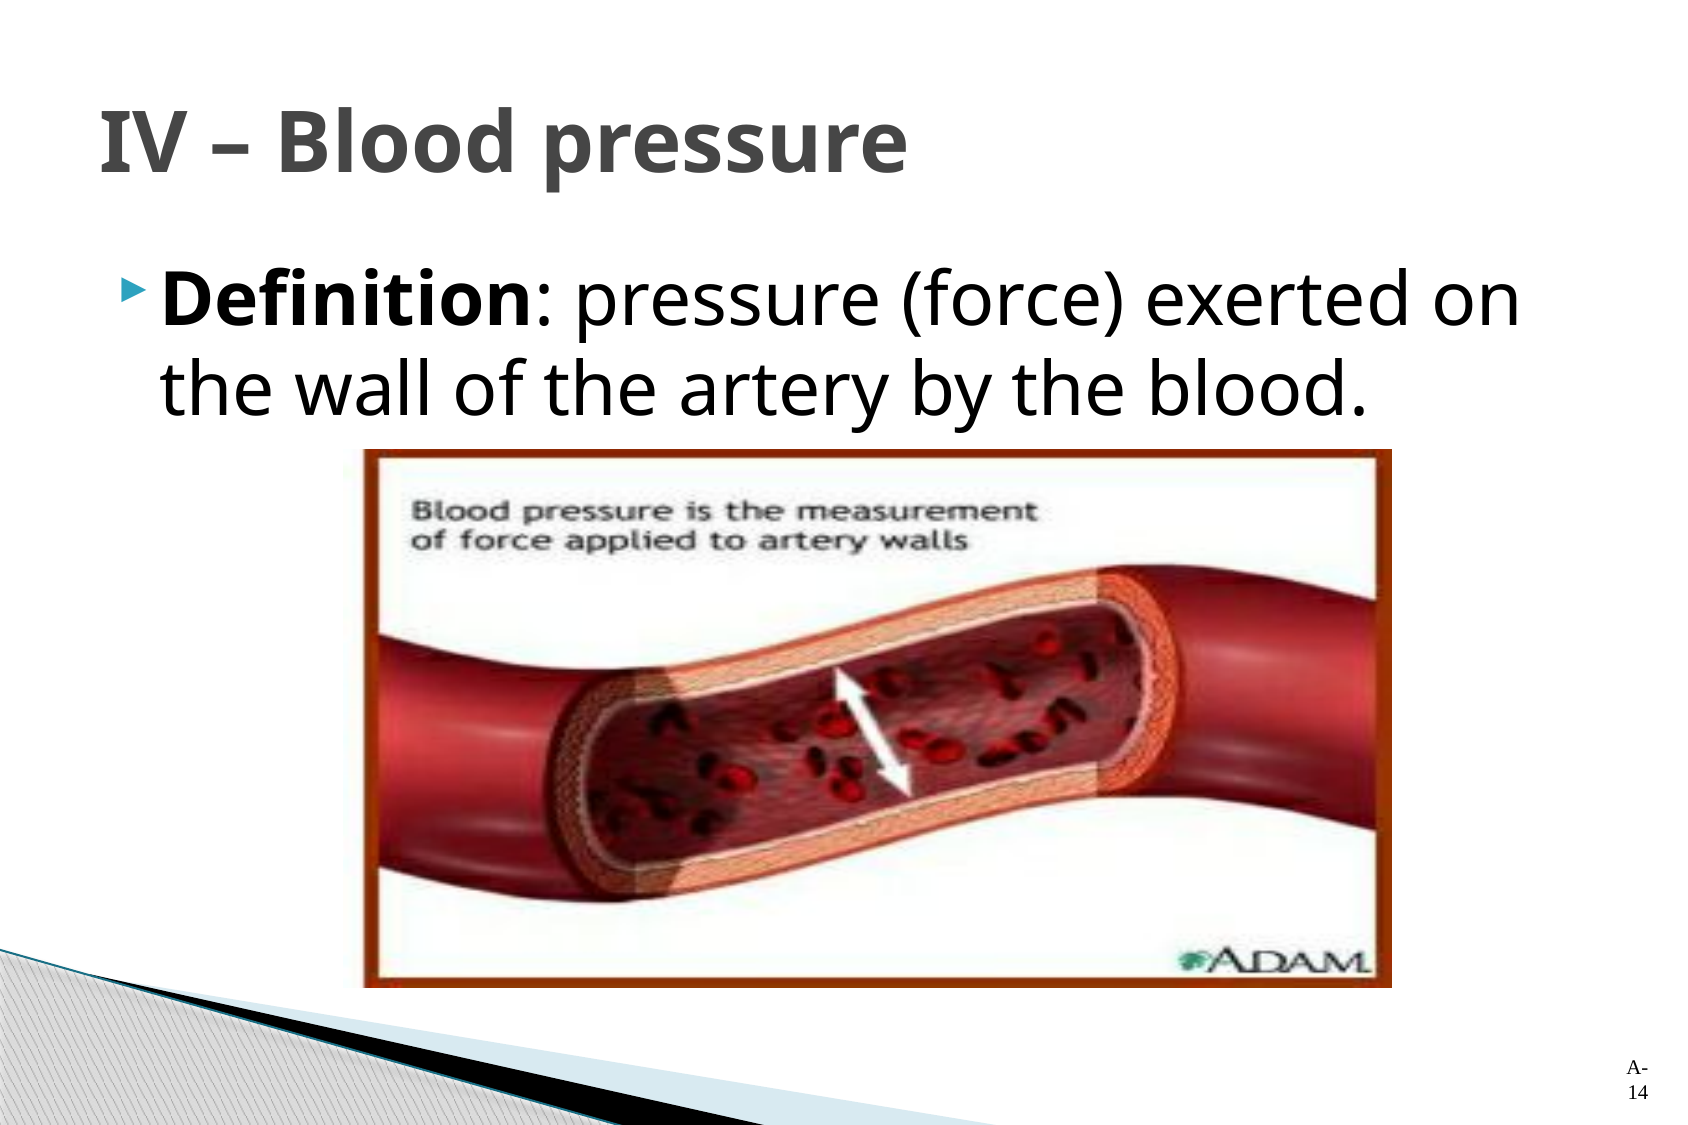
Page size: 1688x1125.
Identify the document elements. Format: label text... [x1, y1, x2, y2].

slide_number A-14 [1595, 1051, 1664, 1112]
list Definition: pressure (force) exerted on the wall of the artery by the blood. [84, 243, 1604, 986]
picture [343, 449, 1392, 988]
title IV – Blood pressure [84, 45, 1604, 233]
